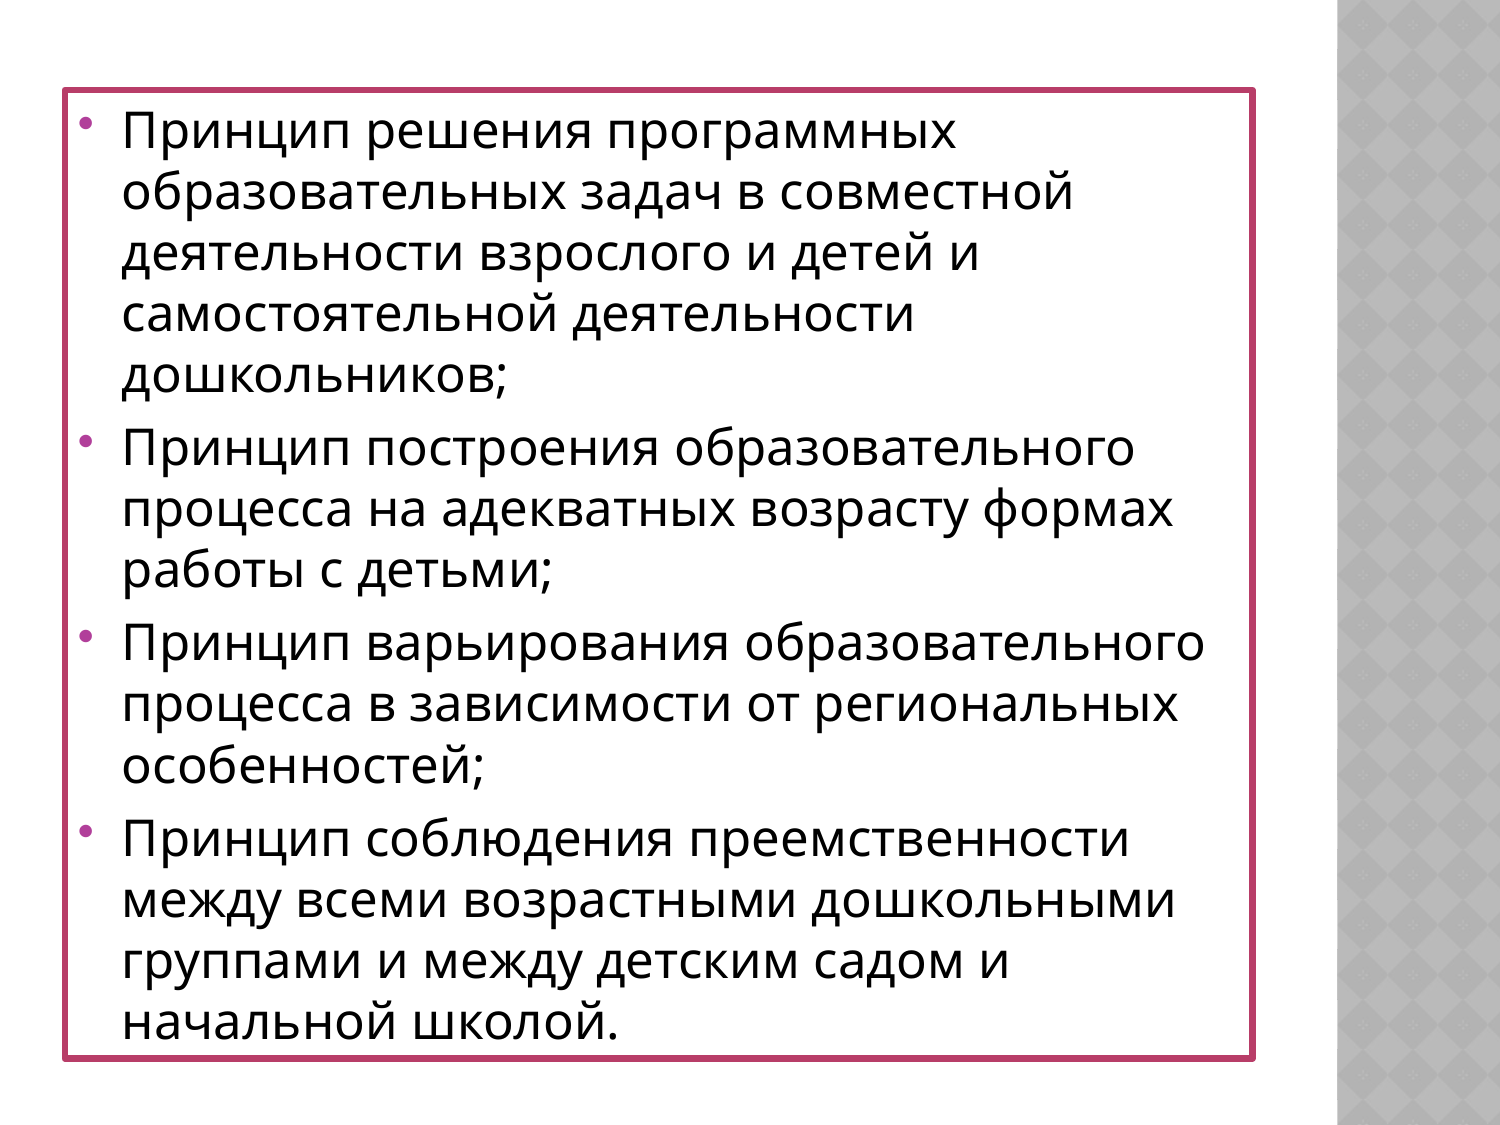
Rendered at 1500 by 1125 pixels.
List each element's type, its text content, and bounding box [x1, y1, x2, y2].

list Принцип решения программных образовательных задач в совместной деятельности взрослого и детей и самостоятельной деятельности дошкольников; Принцип построения образовательного процесса на адекватных возрасту формах работы с детьми; Принцип варьирования образовательного процесса в зависимости от региональных особенностей; Принцип соблюдения преемственности между всеми возрастными дошкольными группами и между детским садом и начальной школой. [62, 87, 1256, 1062]
